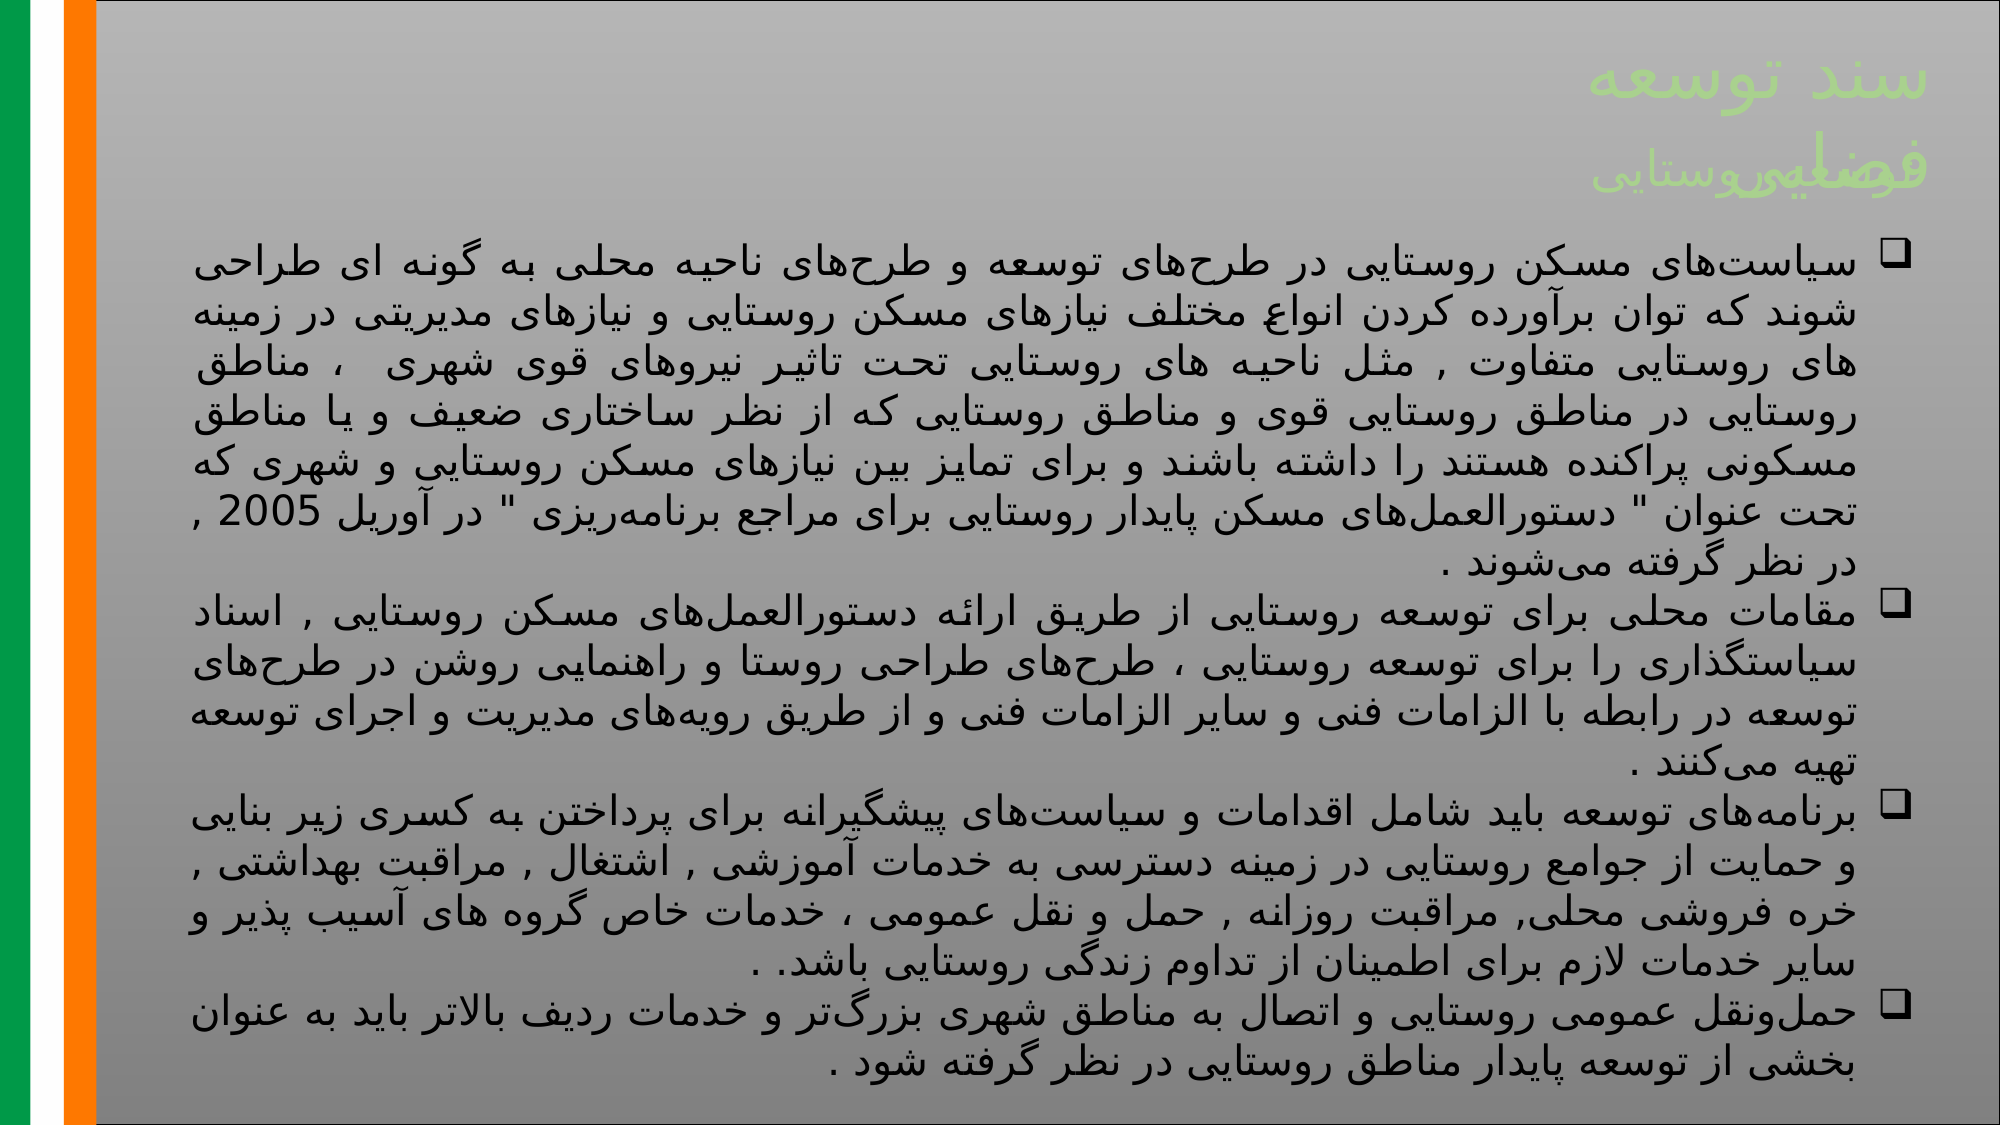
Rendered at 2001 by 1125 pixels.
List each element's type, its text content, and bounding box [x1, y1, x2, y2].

text_box [97, 0, 2000, 1125]
picture [0, 0, 97, 1125]
text_box سیاست‌های مسکن روستایی در طرح‌های توسعه و طرح‌های ناحیه محلی به گونه ای طراحی شوند که توان برآورده کردن انواع مختلف نیازهای مسکن روستایی و نیازهای مدیریتی در زمینه های روستایی متفاوت , مثل ناحیه های روستایی تحت تاثیر نیروهای قوی شهری ، مناطق روستایی در مناطق روستایی قوی و مناطق روستایی که از نظر ساختاری ضعیف و یا مناطق مسکونی پراکنده هستند را داشته باشند و برای تمایز بین نیازهای مسکن روستایی و شهری که تحت عنوان " دستورالعمل‌های مسکن پایدار روستایی برای مراجع برنامه‌ریزی " در آوریل 2005 , در نظر گرفته می‌شوند . مقامات محلی برای توسعه روستایی از طریق ارائه دستورالعمل‌های مسکن روستایی , اسناد سیاستگذاری را برای توسعه روستایی ، طرح‌های طراحی روستا و راهنمایی روشن در طرح‌های توسعه در رابطه با الزامات فنی و سایر الزامات فنی و از طریق رویه‌های مدیریت و اجرای توسعه تهیه می‌کنند . برنامه‌های توسعه باید شامل اقدامات و سیاست‌های پیشگیرانه برای پرداختن به کسری زیر بنایی و حمایت از جوامع روستایی در زمینه دسترسی به خدمات آموزشی , اشتغال , مراقبت بهداشتی , خره فروشی محلی, مراقبت روزانه , حمل و نقل عمومی ، خدمات خاص گروه های آسیب پذیر و سایر خدمات لازم برای اطمینان از تداوم زندگی روستایی باشد. . حمل‌ونقل عمومی روستایی و اتصال به مناطق شهری بزرگ‌تر و خدمات ردیف بالاتر باید به عنوان بخشی از توسعه پایدار مناطق روستایی در نظر گرفته شود . [174, 226, 1930, 1092]
text_box سند توسعه فضایی [1419, 16, 1948, 211]
